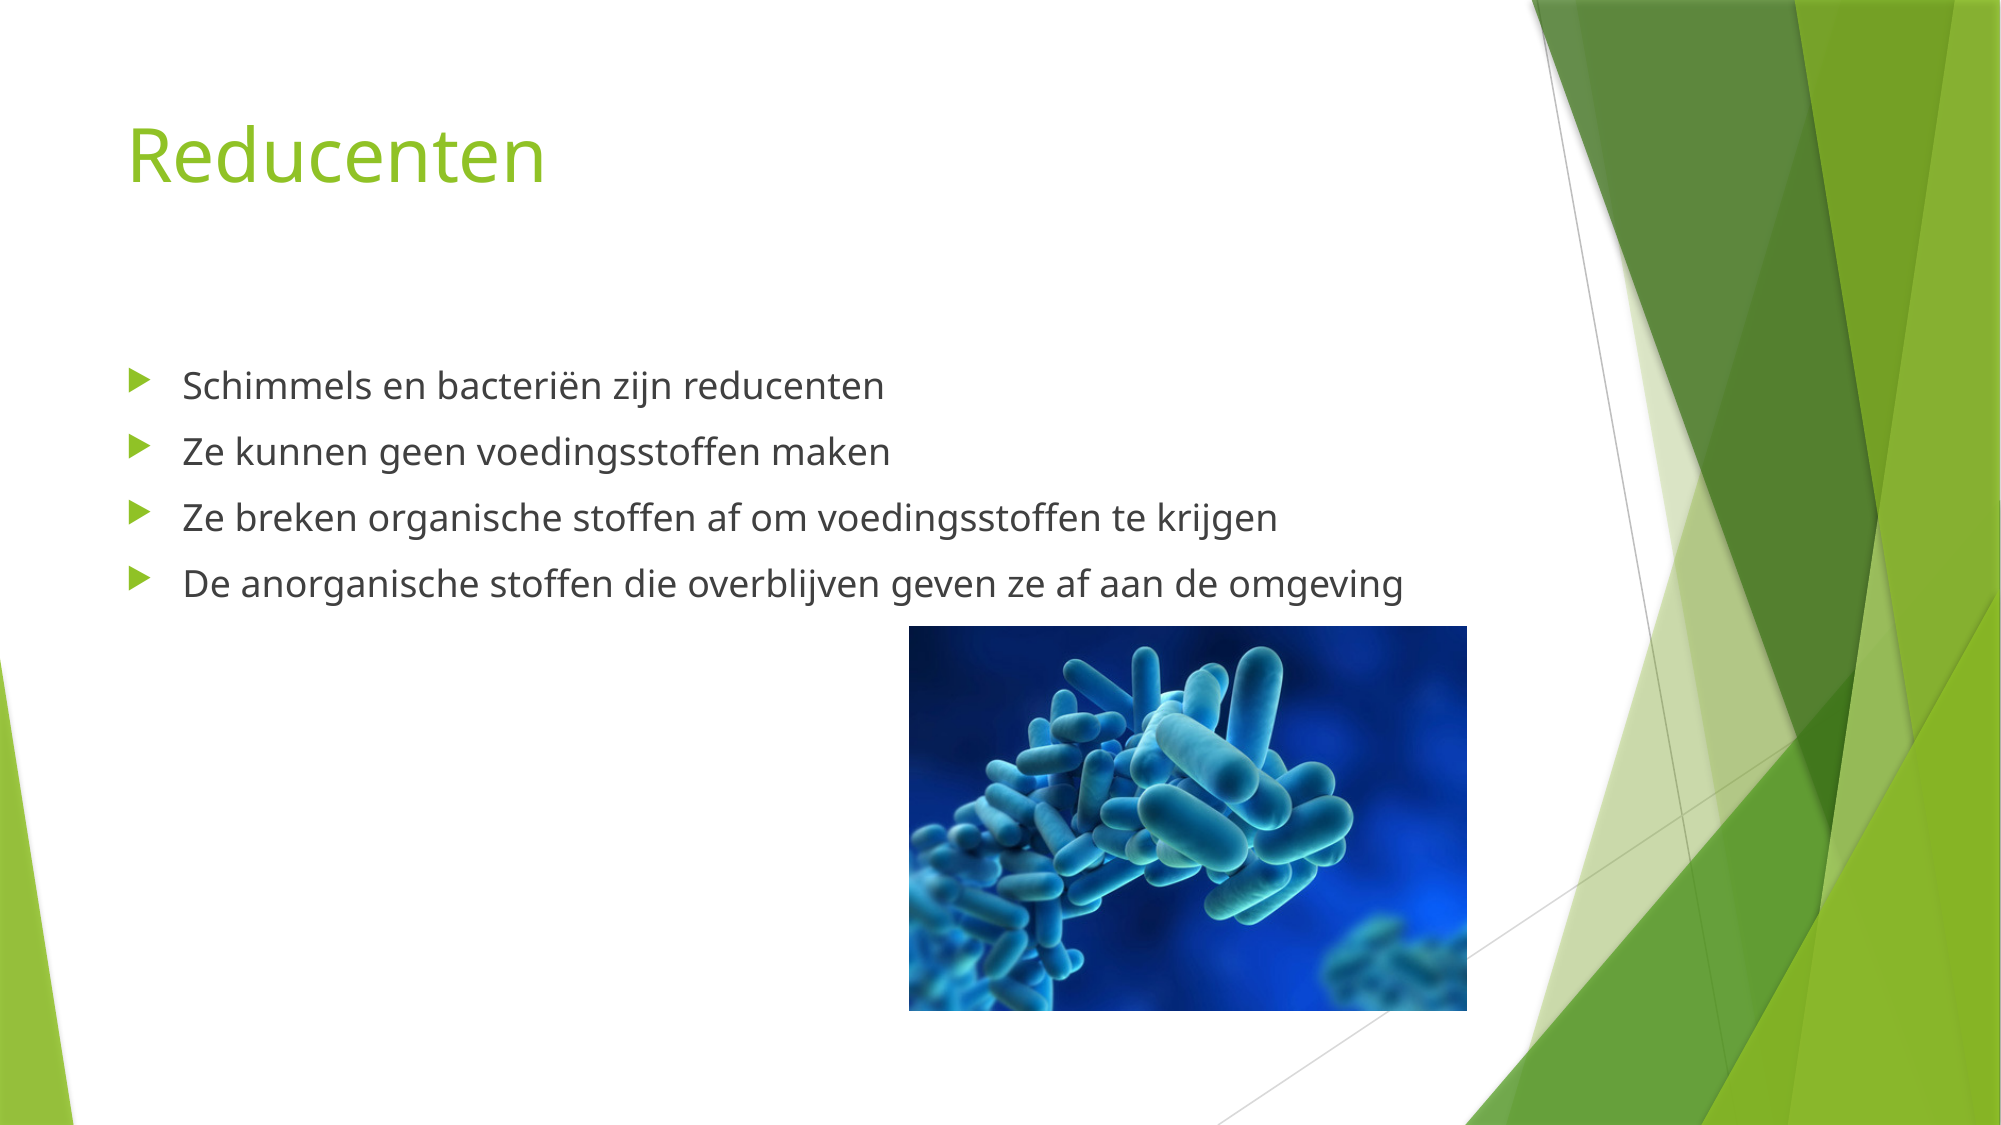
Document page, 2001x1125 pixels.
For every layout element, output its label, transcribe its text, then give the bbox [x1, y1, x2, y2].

picture [909, 626, 1468, 1012]
title Reducenten [111, 99, 1522, 317]
list Schimmels en bacteriën zijn reducenten Ze kunnen geen voedingsstoffen maken Ze breken organische stoffen af om voedingsstoffen te krijgen De anorganische stoffen die overblijven geven ze af aan de omgeving [111, 354, 1522, 992]
